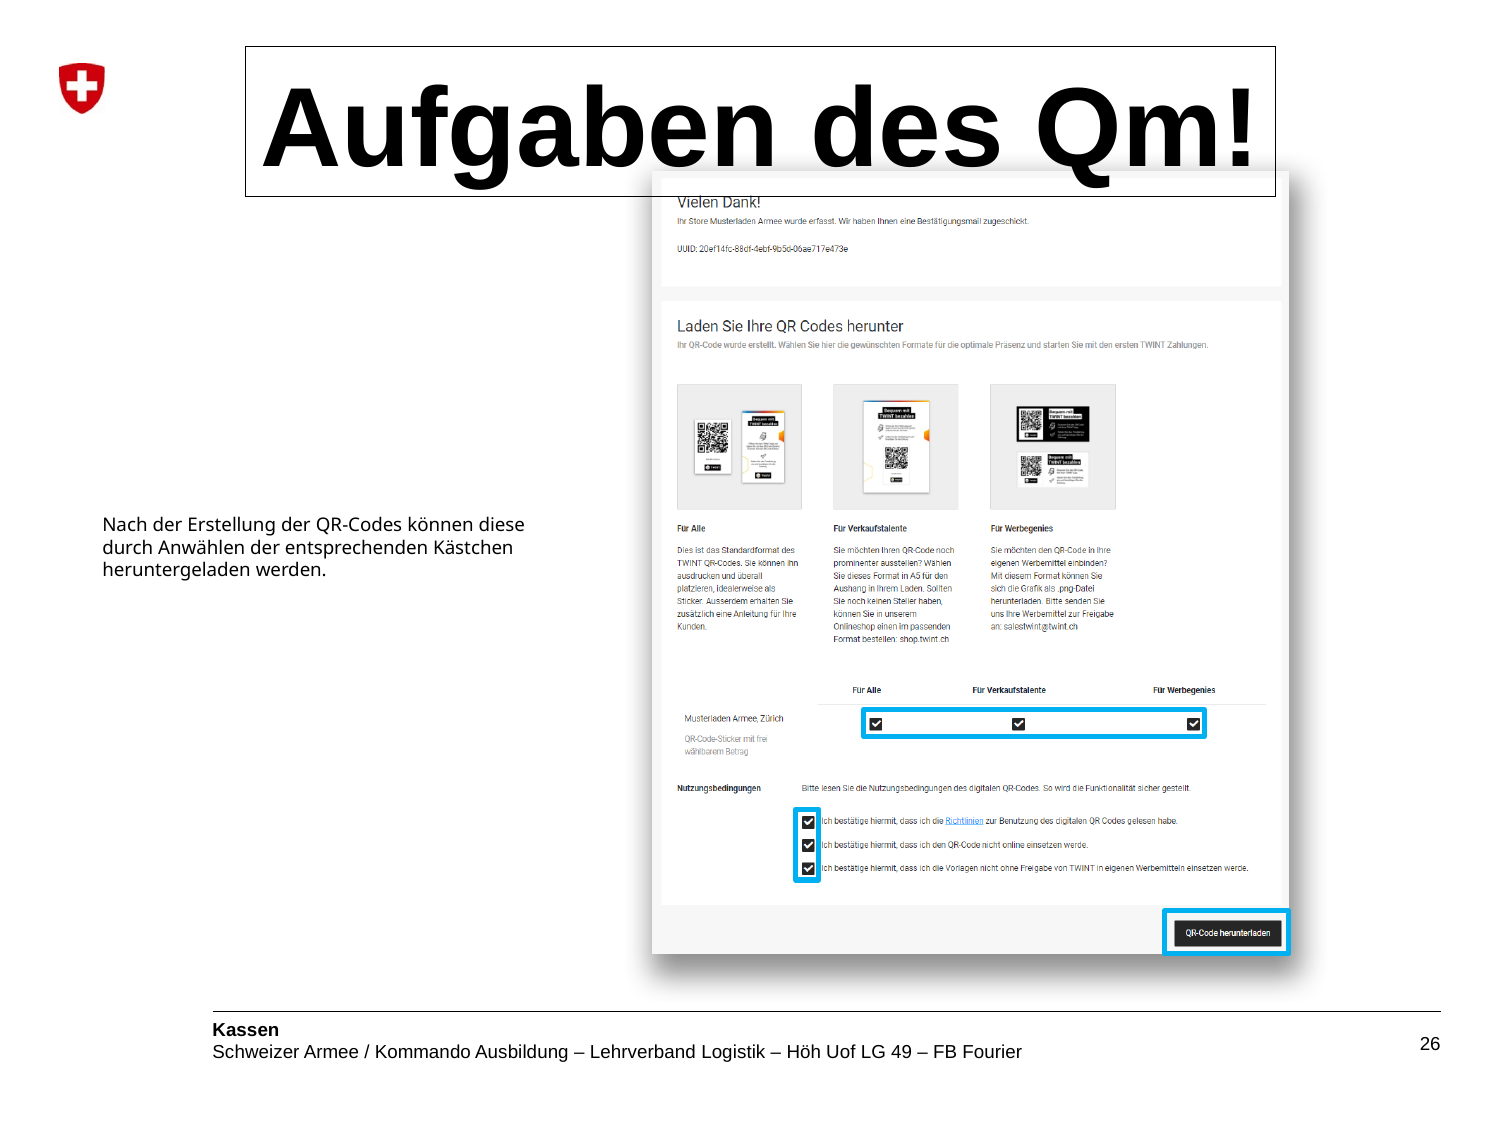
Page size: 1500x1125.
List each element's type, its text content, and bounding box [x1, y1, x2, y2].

picture [59, 63, 105, 114]
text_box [651, 171, 1289, 954]
text_box Aufgaben des Qm! [245, 46, 1276, 197]
text_box Nach der Erstellung der QR-Codes können diese durch Anwählen der entsprechenden Kästchen heruntergeladen werden. [87, 505, 587, 588]
